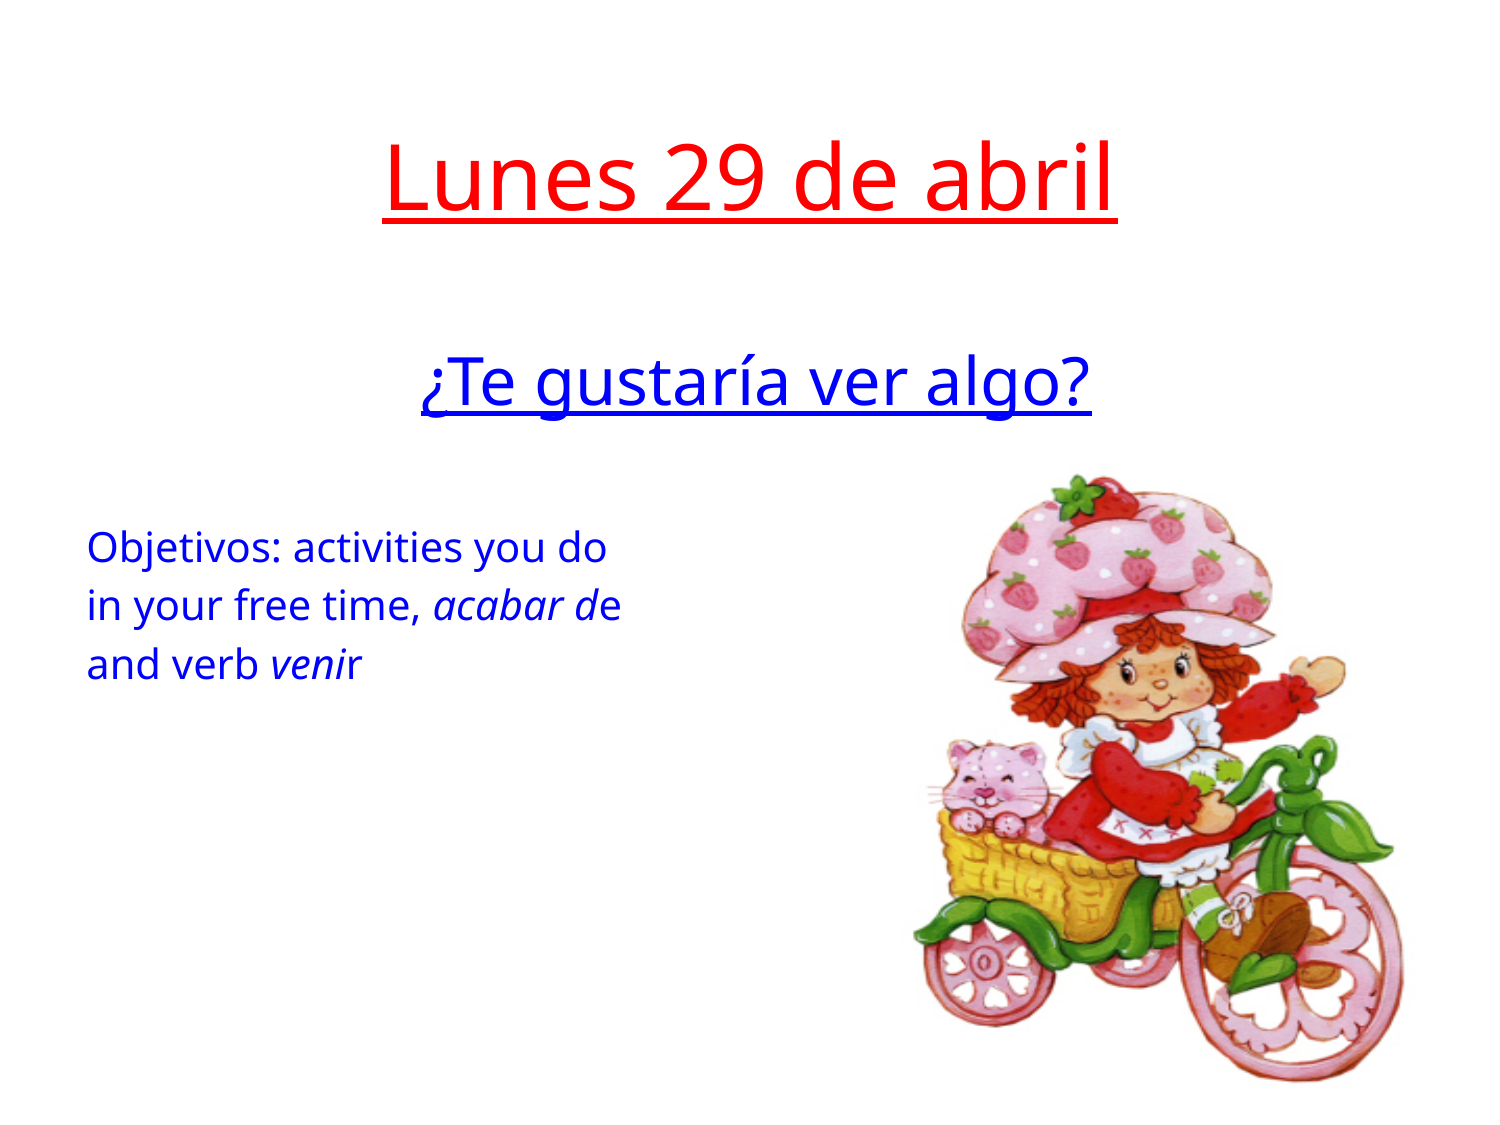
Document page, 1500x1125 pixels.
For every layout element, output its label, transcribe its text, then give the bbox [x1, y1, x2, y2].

subtitle ¿Te gustaría ver algo? Objetivos: activities you do in your free time, acabar de and verb venir [71, 331, 1442, 925]
picture [866, 464, 1442, 1118]
title Lunes 29 de abril [112, 57, 1388, 291]
